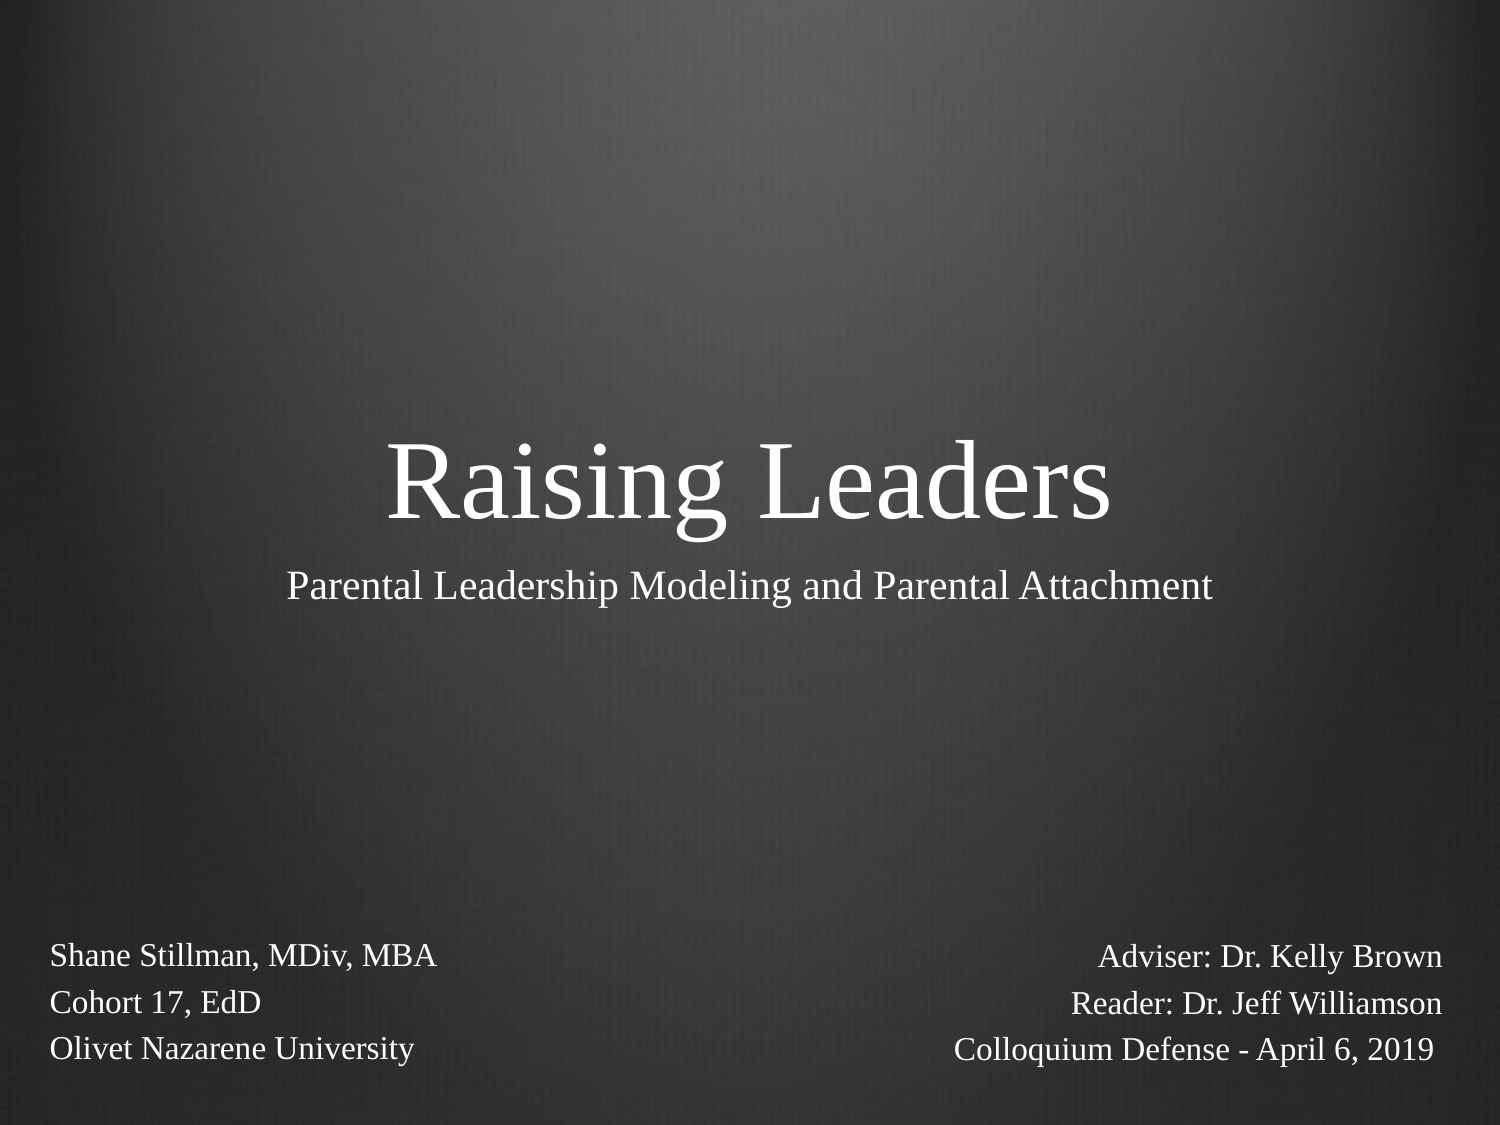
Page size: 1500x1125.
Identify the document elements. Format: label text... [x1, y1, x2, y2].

title Raising Leaders [112, 387, 1388, 549]
subtitle Parental Leadership Modeling and Parental Attachment [112, 549, 1388, 694]
text_box Adviser: Dr. Kelly Brown Reader: Dr. Jeff Williamson Colloquium Defense - April 6, 2019 [844, 941, 1459, 1107]
text_box Shane Stillman, MDiv, MBA Cohort 17, EdD Olivet Nazarene University [34, 918, 736, 1082]
